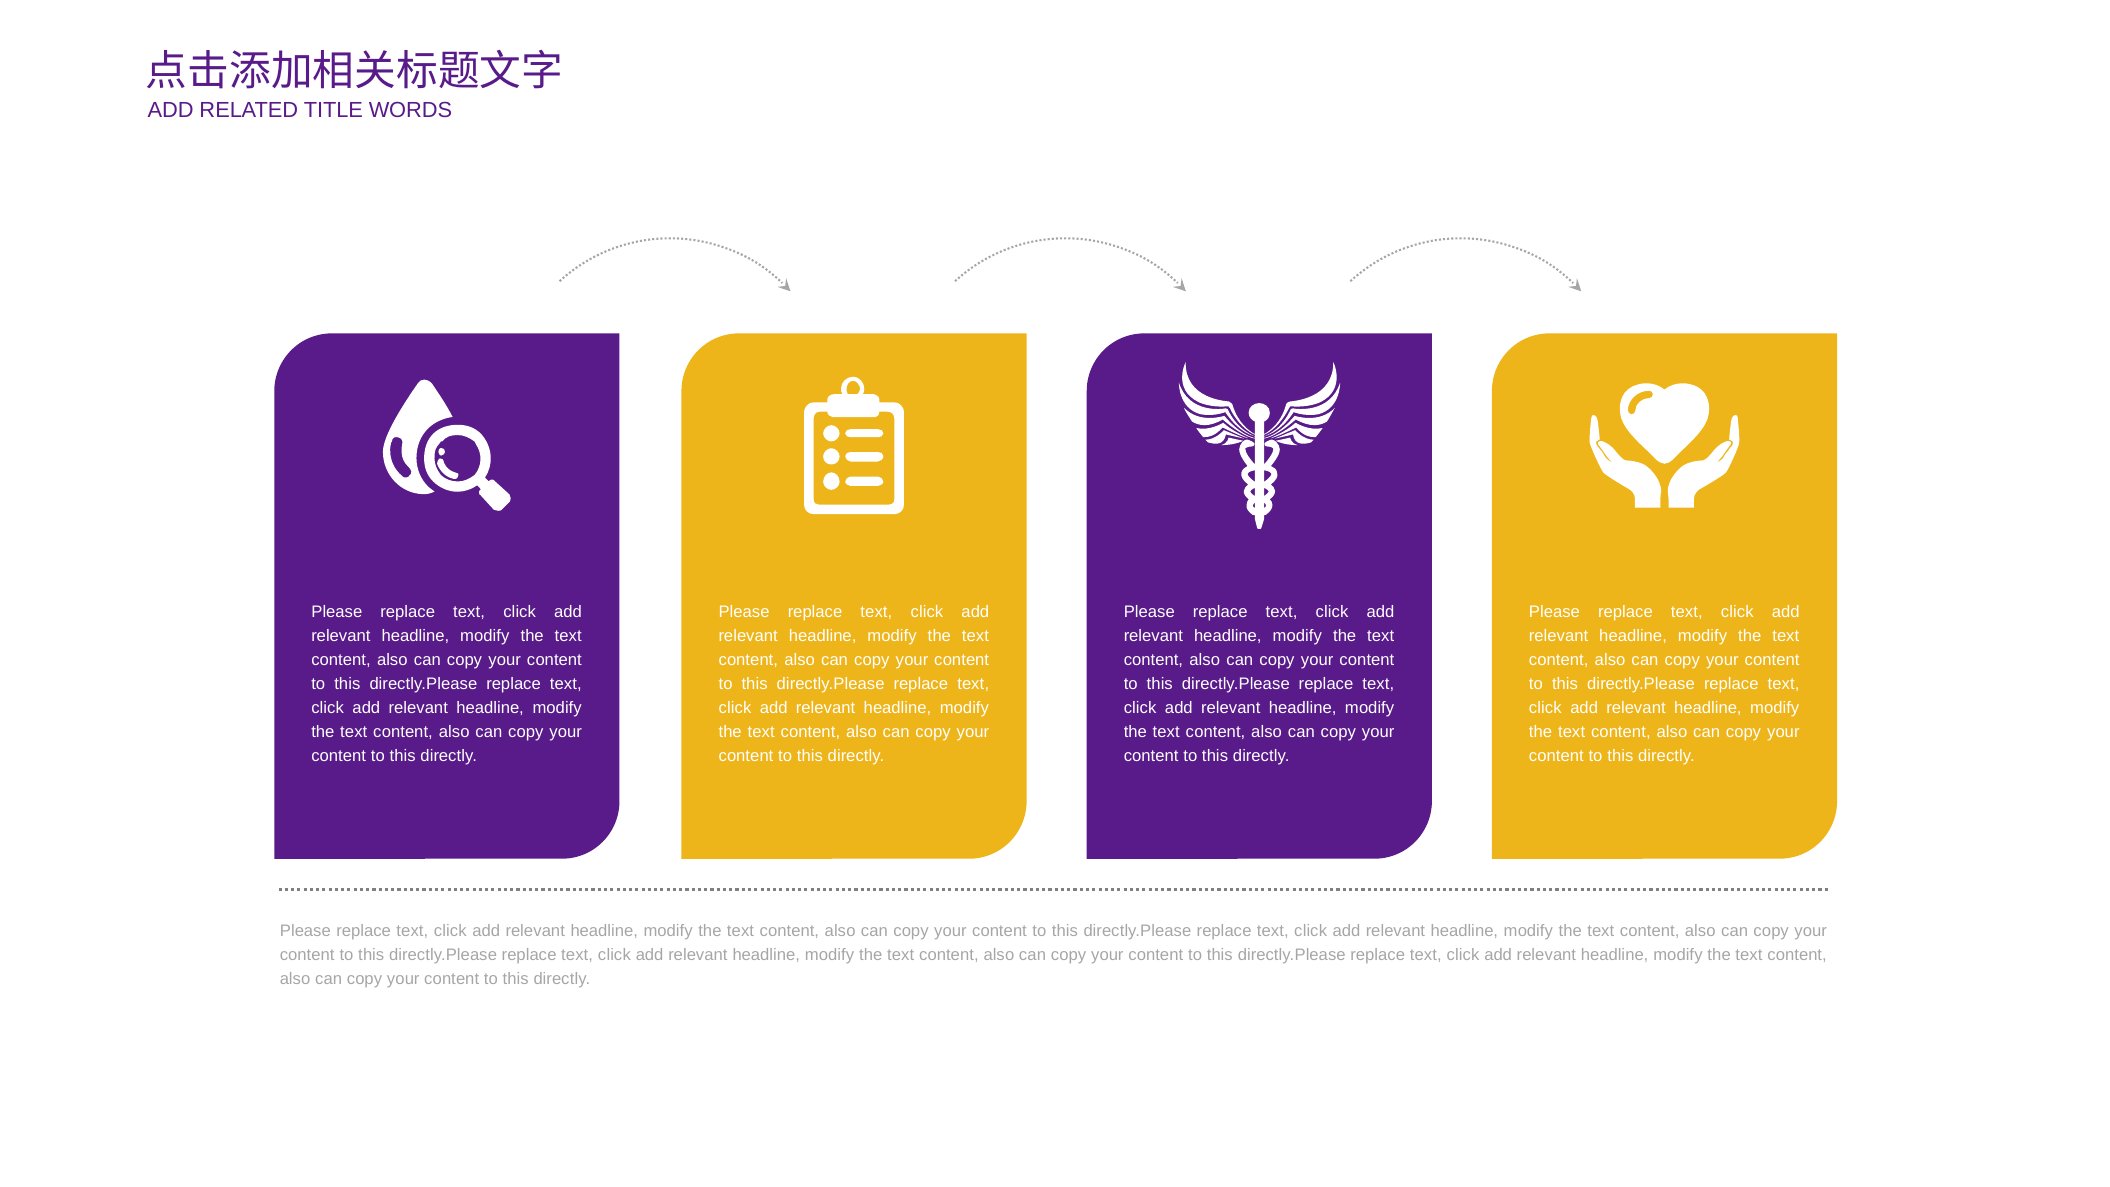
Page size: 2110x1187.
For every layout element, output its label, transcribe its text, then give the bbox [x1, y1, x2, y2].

text_box [559, 237, 791, 402]
text_box Please replace text, click add relevant headline, modify the text content, also can copy your content to this directly.Please replace text, click add relevant headline, modify the text content, also can copy your content to this directly. [311, 597, 583, 765]
text_box Please replace text, click add relevant headline, modify the text content, also can copy your content to this directly.Please replace text, click add relevant headline, modify the text content, also can copy your content to this directly.Please replace text, click add relevant headline, modify the text content, also can copy your content to this directly.Please replace text, click add relevant headline, modify the text content, also can copy your content to this directly. [279, 916, 1830, 989]
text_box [804, 376, 904, 515]
text_box ADD RELATED TITLE WORDS [147, 96, 453, 123]
text_box Please replace text, click add relevant headline, modify the text content, also can copy your content to this directly.Please replace text, click add relevant headline, modify the text content, also can copy your content to this directly. [1528, 597, 1800, 765]
text_box Please replace text, click add relevant headline, modify the text content, also can copy your content to this directly.Please replace text, click add relevant headline, modify the text content, also can copy your content to this directly. [718, 597, 990, 765]
text_box [1490, 332, 1839, 860]
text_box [382, 379, 511, 512]
text_box [1350, 237, 1582, 402]
text_box [954, 237, 1186, 402]
text_box [1085, 332, 1433, 860]
text_box [273, 332, 621, 860]
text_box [1171, 361, 1347, 529]
text_box [680, 332, 1028, 860]
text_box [1589, 383, 1740, 508]
text_box Please replace text, click add relevant headline, modify the text content, also can copy your content to this directly.Please replace text, click add relevant headline, modify the text content, also can copy your content to this directly. [1123, 597, 1395, 765]
text_box 点击添加相关标题文字 [145, 43, 564, 95]
